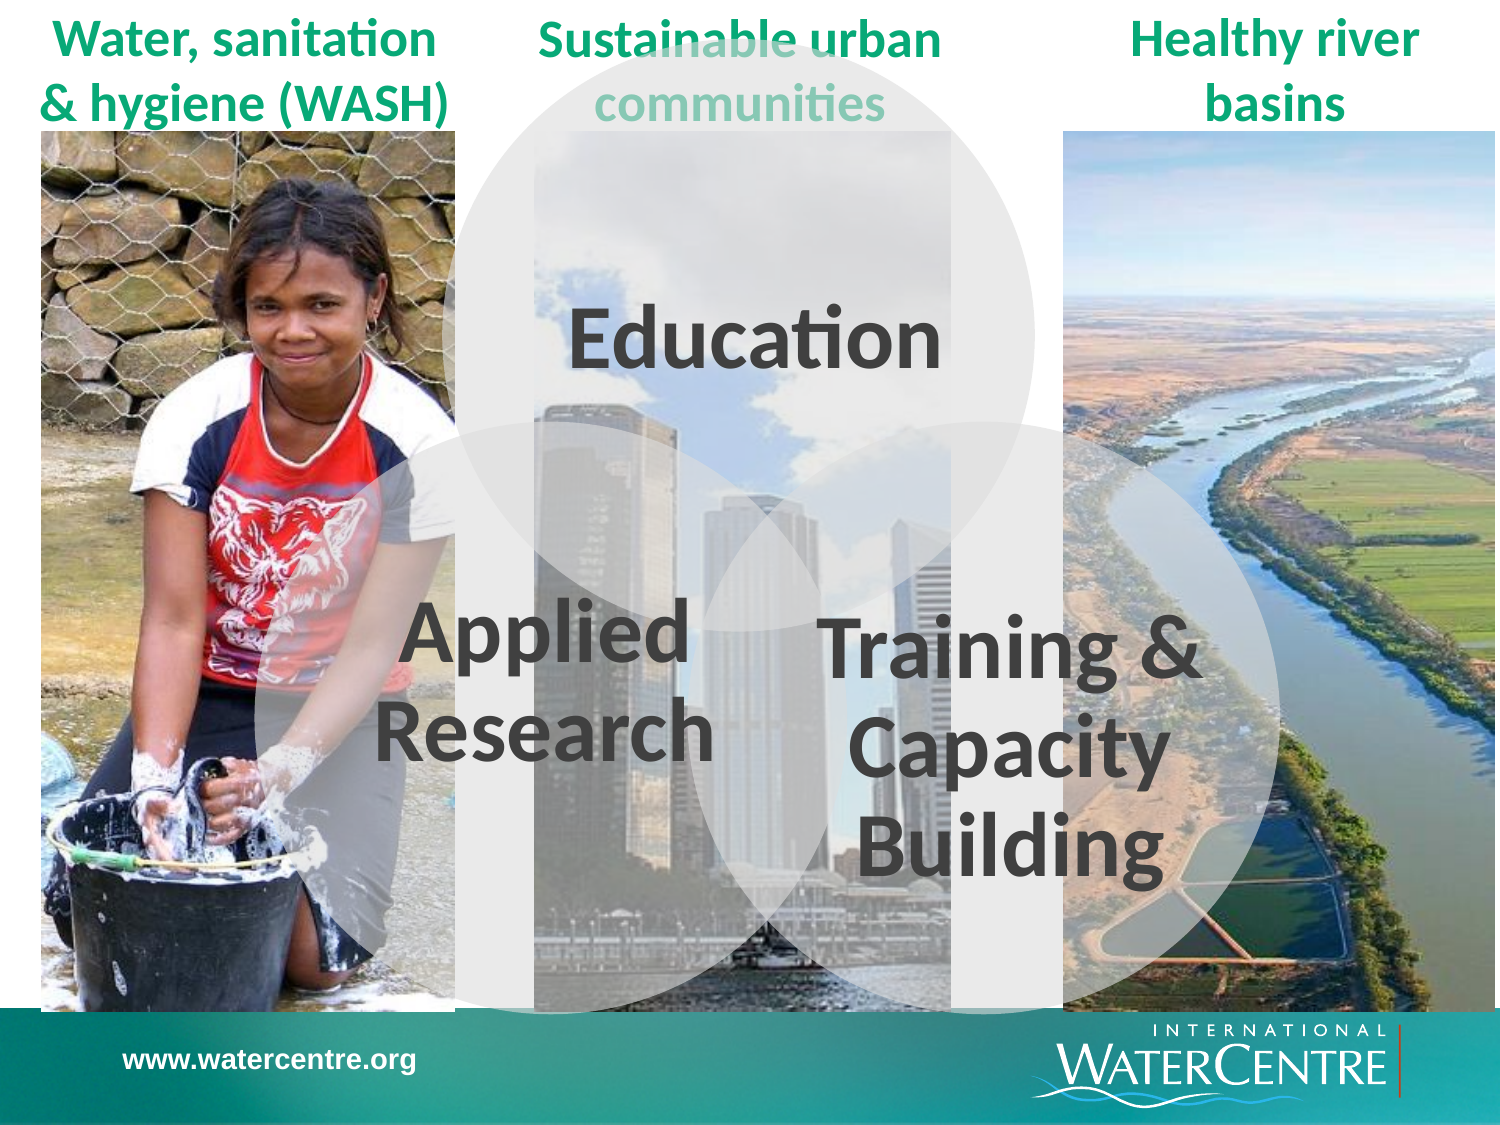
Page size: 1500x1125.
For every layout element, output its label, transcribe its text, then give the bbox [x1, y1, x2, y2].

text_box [254, 38, 1281, 1015]
text_box Sustainable urban communities [501, 0, 981, 37]
footer www.watercentre.org [122, 1039, 598, 1095]
picture [0, 131, 1500, 1125]
text_box Water, sanitation & hygiene (WASH) [24, 0, 467, 140]
text_box Healthy river basins [1110, 0, 1441, 129]
